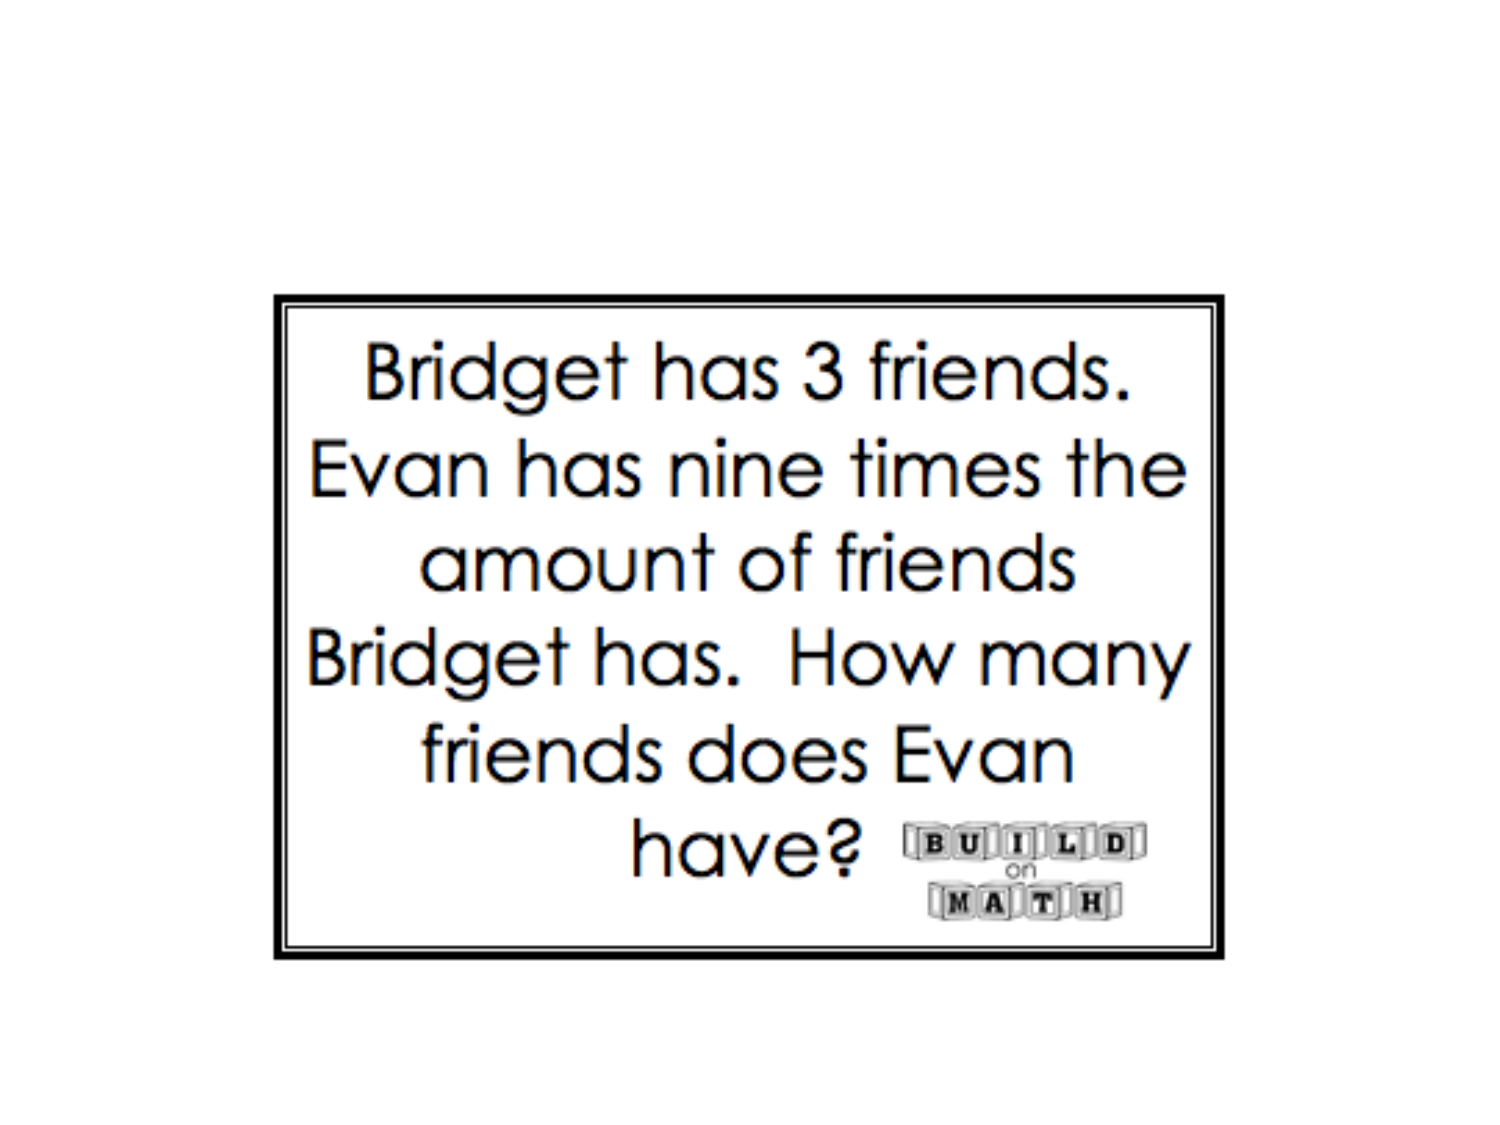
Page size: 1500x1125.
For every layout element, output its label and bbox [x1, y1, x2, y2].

list [74, 262, 1426, 1006]
